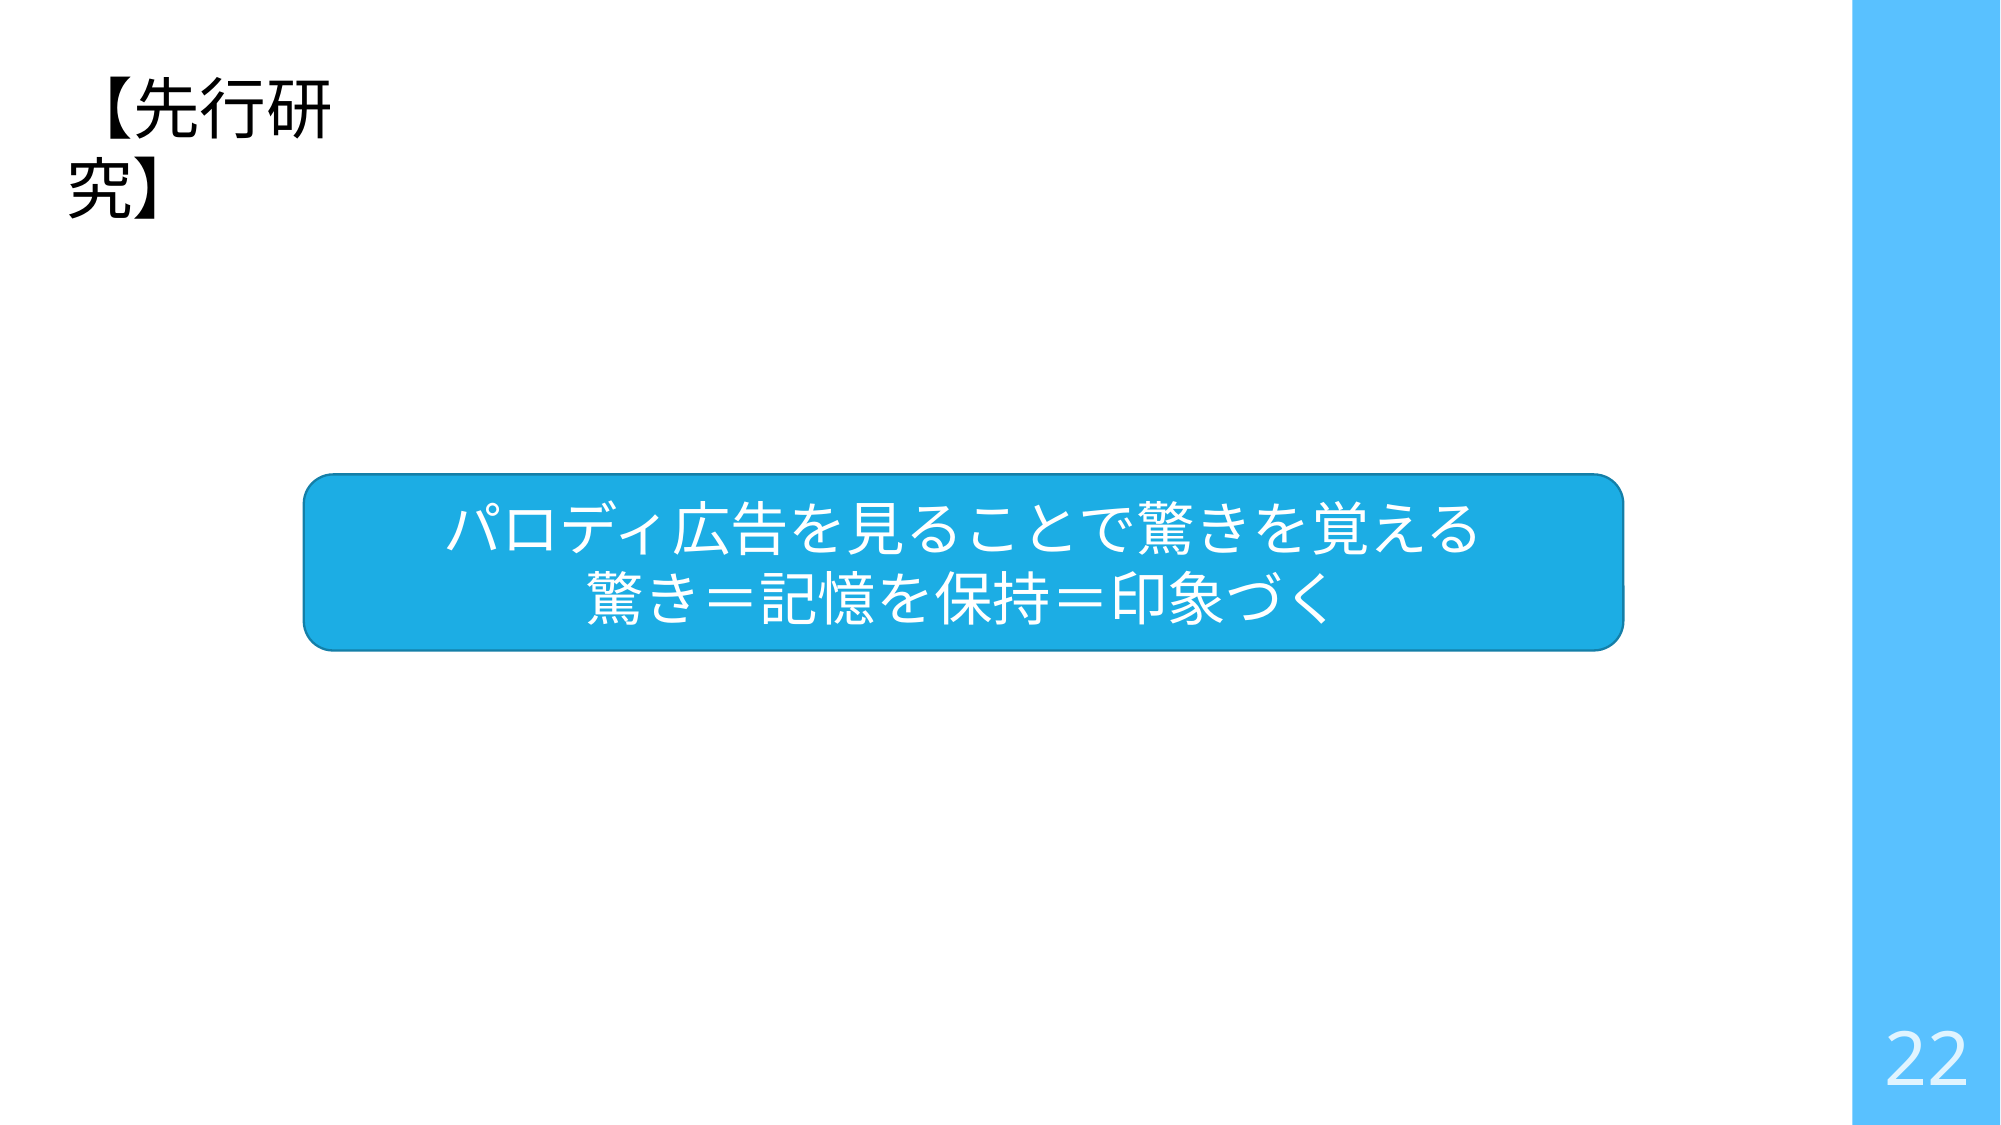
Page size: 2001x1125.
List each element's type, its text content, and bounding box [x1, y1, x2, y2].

text_box 【先行研究】 [51, 59, 427, 235]
text_box パロディ広告を見ることで驚きを覚える 驚き＝記憶を保持＝印象づく [302, 473, 1625, 652]
slide_number 22 [1852, 1012, 2000, 1110]
